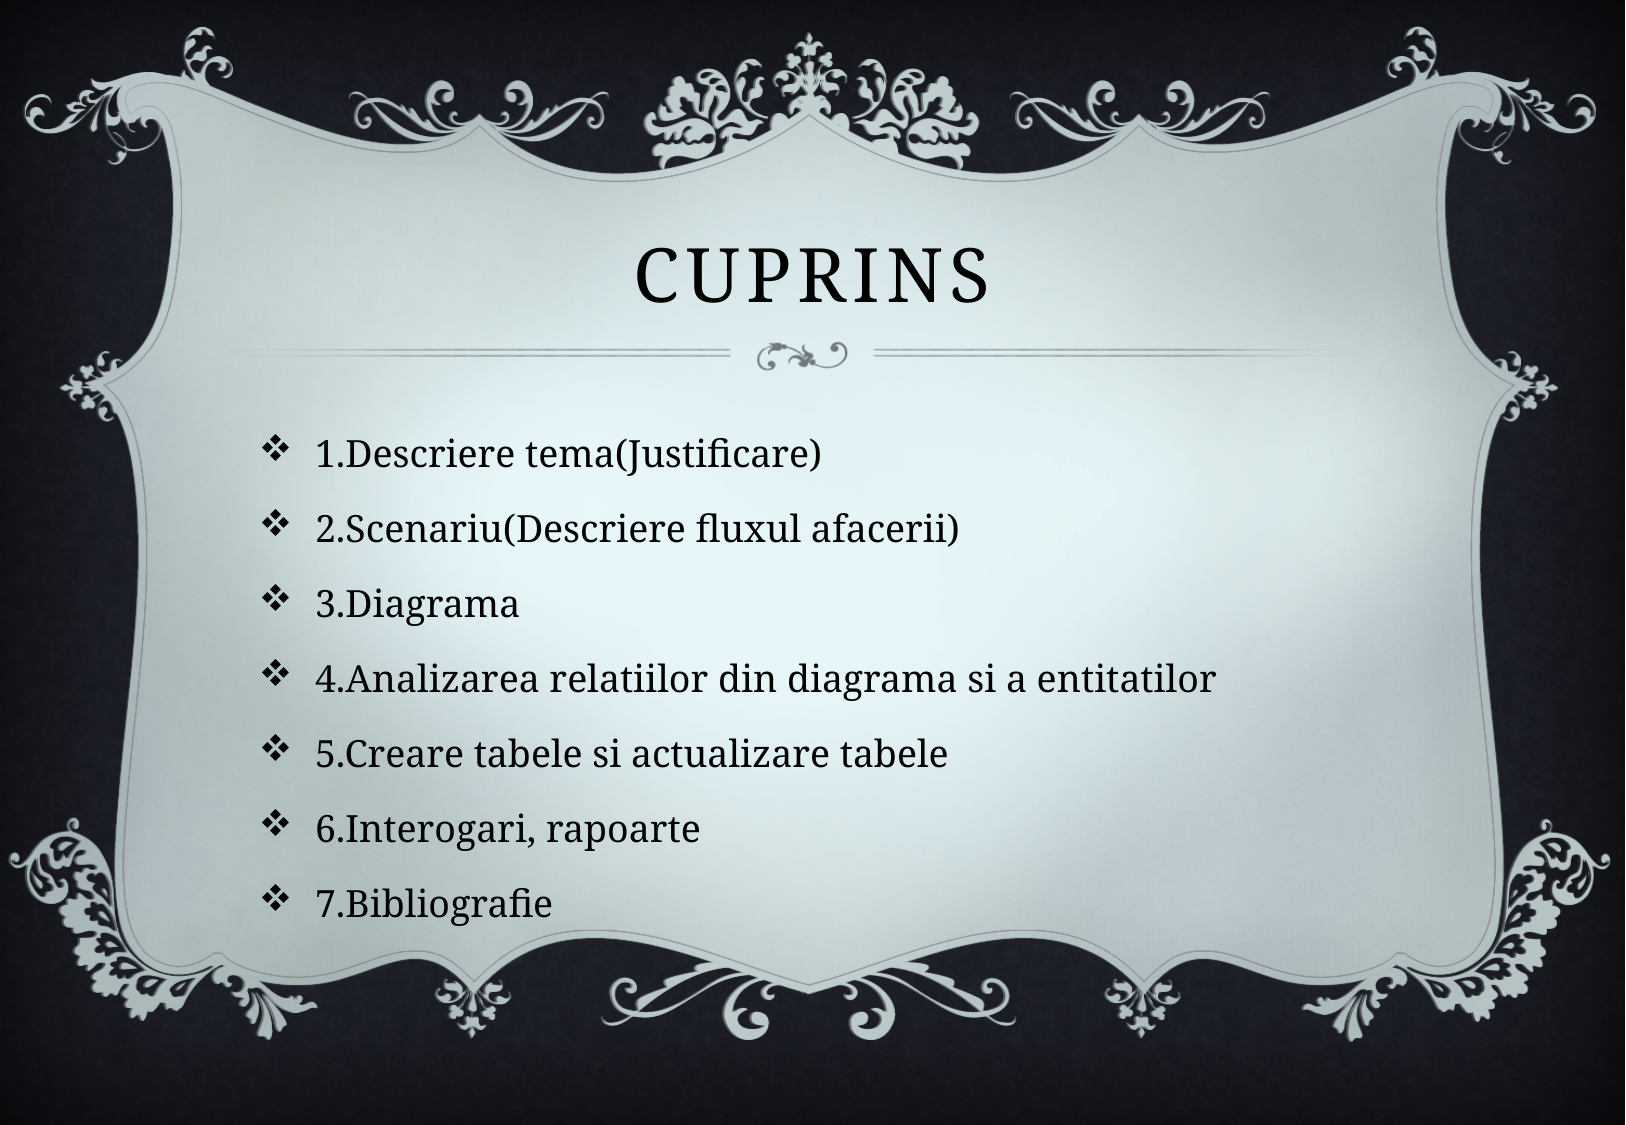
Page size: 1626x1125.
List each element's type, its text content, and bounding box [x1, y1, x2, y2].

title CUPRINS [243, 212, 1382, 325]
picture [0, 419, 1625, 1125]
list 1.Descriere tema(Justificare) 2.Scenariu(Descriere fluxul afacerii) 3.Diagrama 4.Analizarea relatiilor din diagrama si a entitatilor 5.Creare tabele si actualizare tabele 6.Interogari, rapoarte 7.Bibliografie [243, 399, 1382, 901]
picture [0, 0, 1625, 265]
